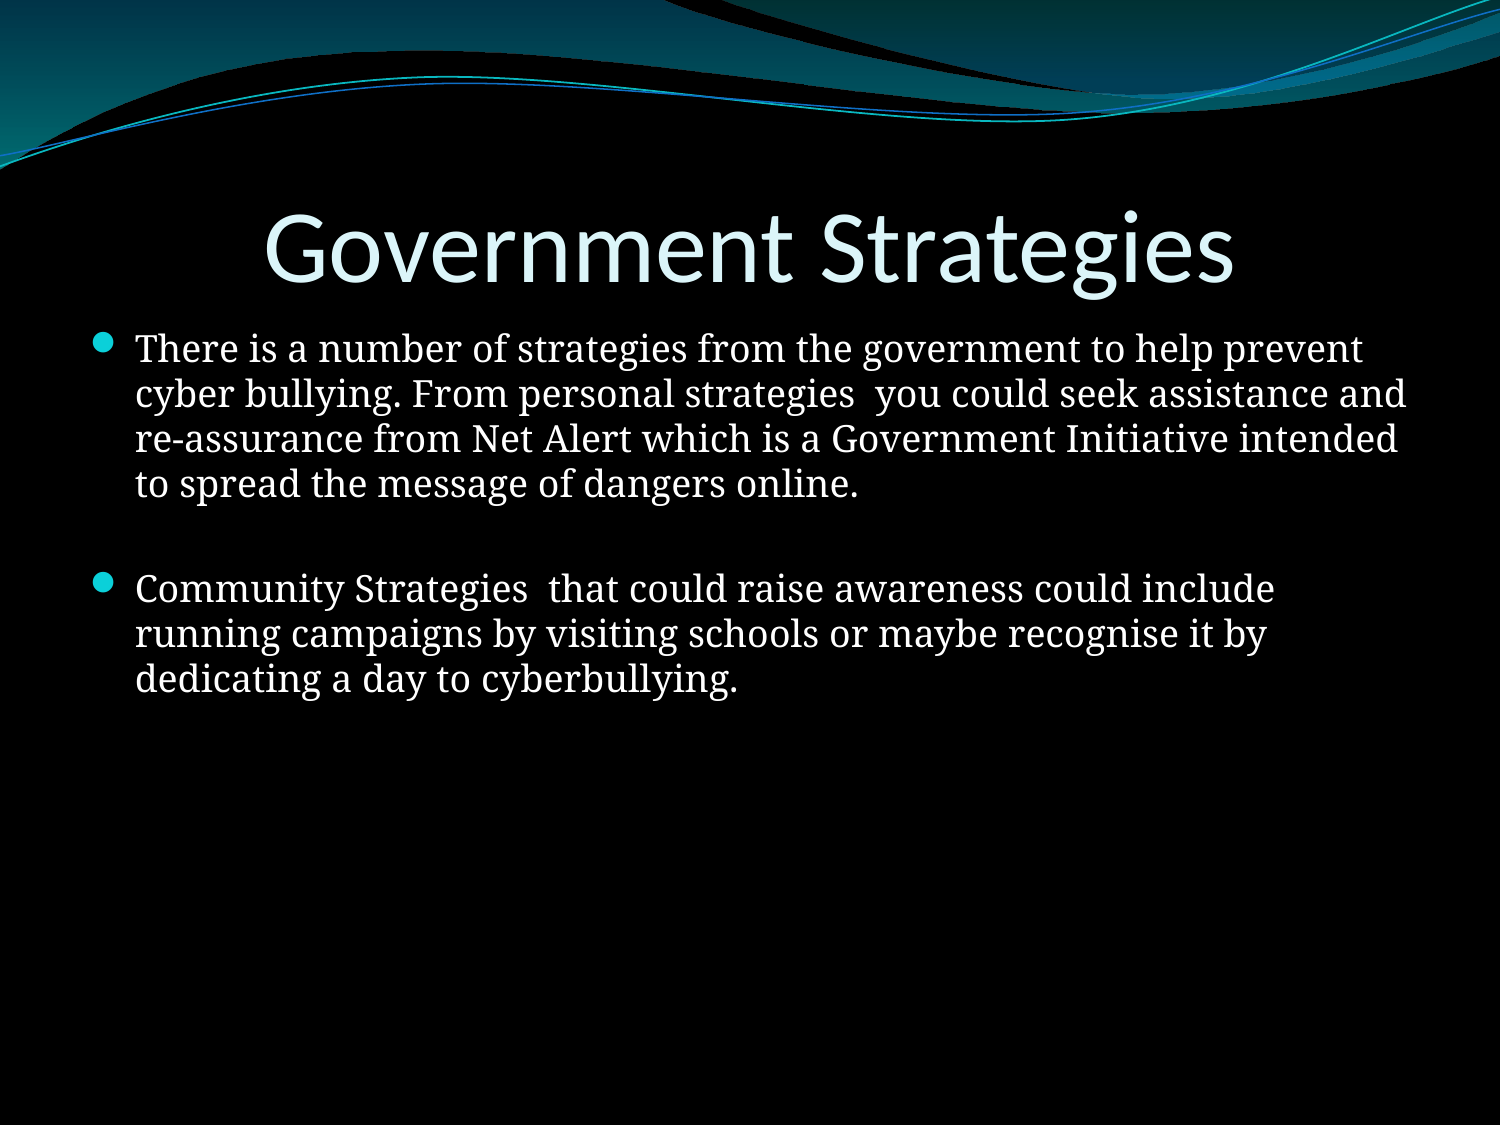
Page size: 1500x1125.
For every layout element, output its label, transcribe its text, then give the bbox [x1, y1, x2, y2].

list There is a number of strategies from the government to help prevent cyber bullying. From personal strategies you could seek assistance and re-assurance from Net Alert which is a Government Initiative intended to spread the message of dangers online. Community Strategies that could raise awareness could include running campaigns by visiting schools or maybe recognise it by dedicating a day to cyberbullying. [75, 317, 1425, 1038]
title Government Strategies [75, 115, 1425, 303]
